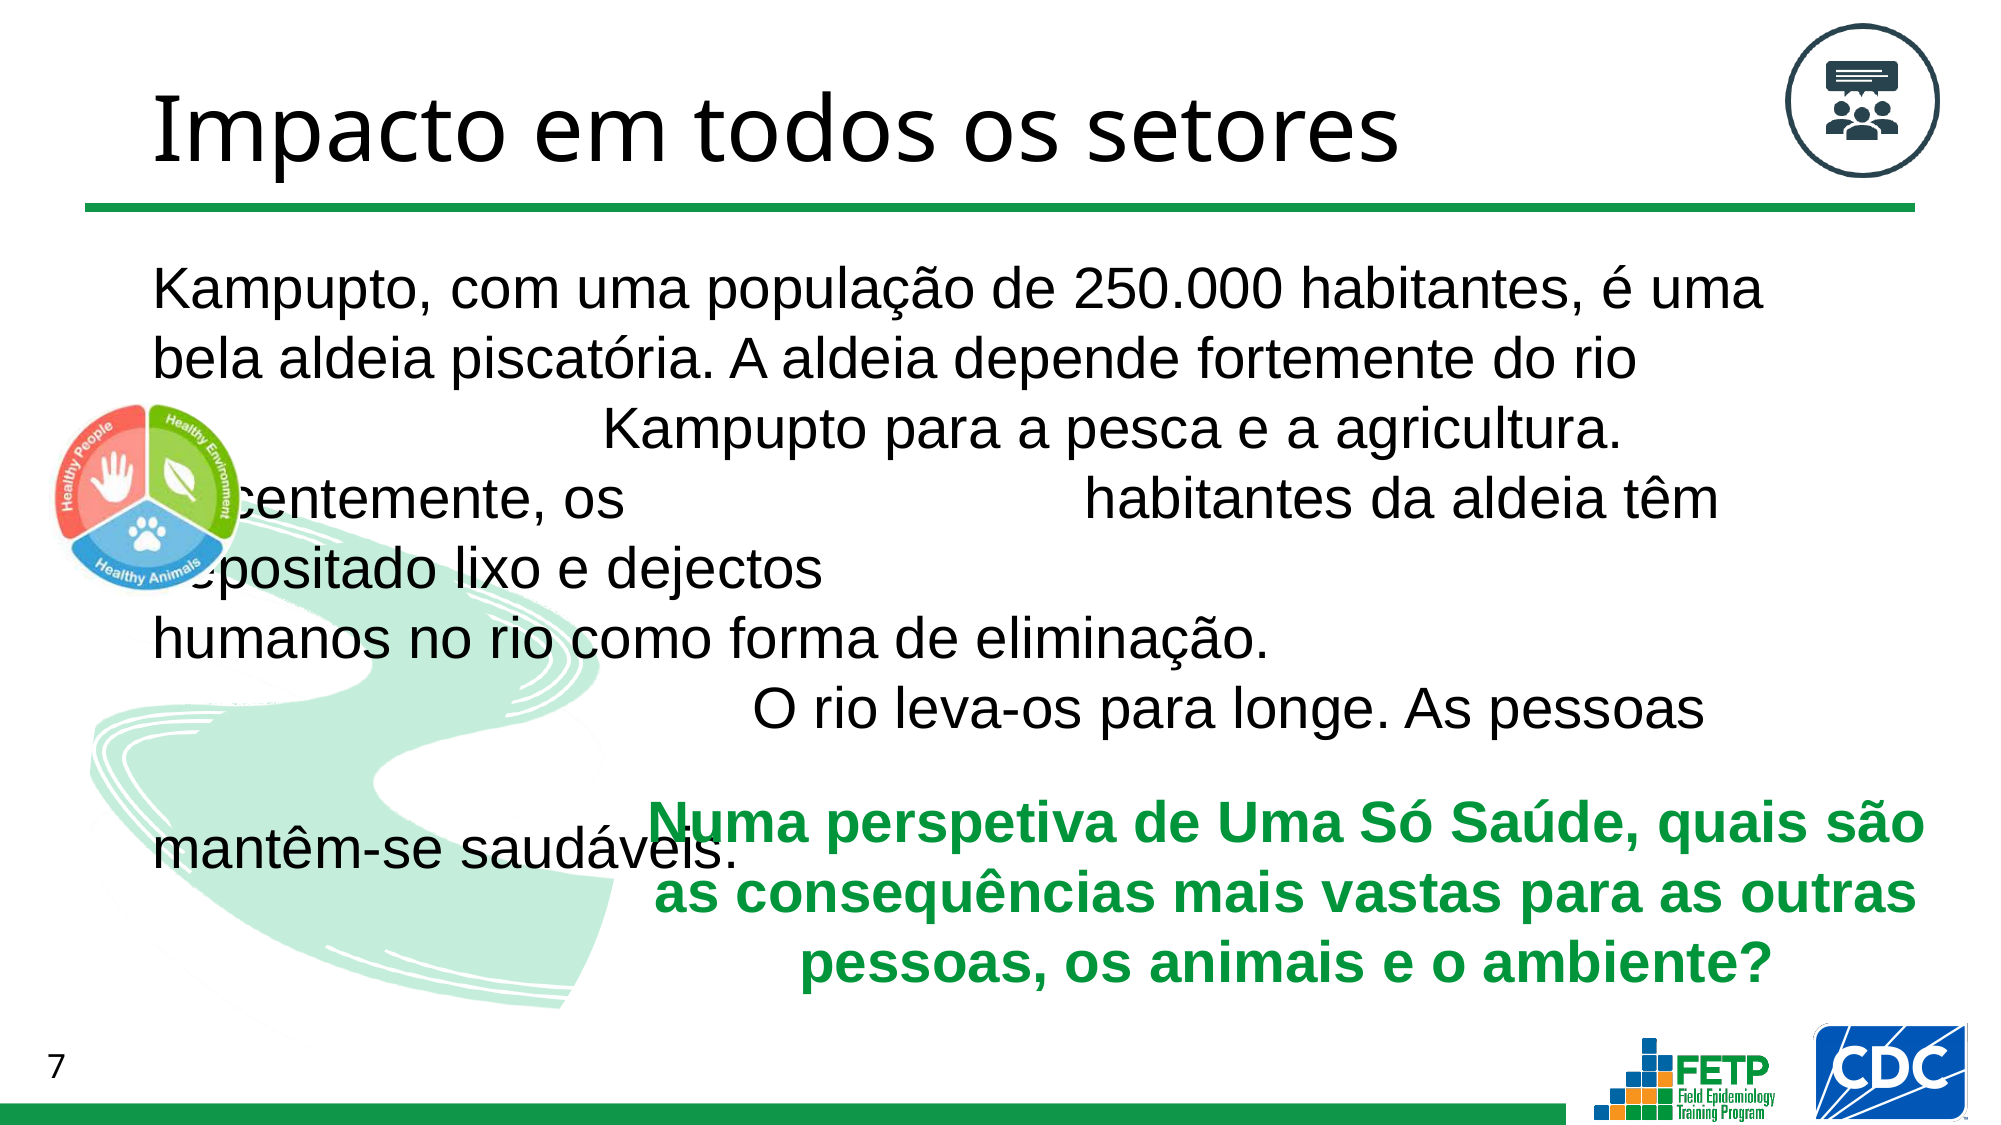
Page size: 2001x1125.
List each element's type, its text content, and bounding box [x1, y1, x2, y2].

text_box Numa perspetiva de Uma Só Saúde, quais são as consequências mais vastas para as outras pessoas, os animais e o ambiente? [623, 776, 1952, 1002]
picture [46, 402, 623, 1125]
list Kampupto, com uma população de 250.000 habitantes, é uma bela aldeia piscatória. A aldeia depende fortemente do rio Kampupto para a pesca e a agricultura. Recentemente, os habitantes da aldeia têm depositado lixo e dejectos humanos no rio como forma de eliminação. O rio leva-os para longe. As pessoas mantêm-se saudáveis. [137, 242, 1869, 776]
picture [1813, 1023, 1968, 1122]
picture [1594, 1038, 1775, 1122]
title Impacto em todos os setores [137, 75, 1738, 207]
picture [1785, 23, 1940, 178]
